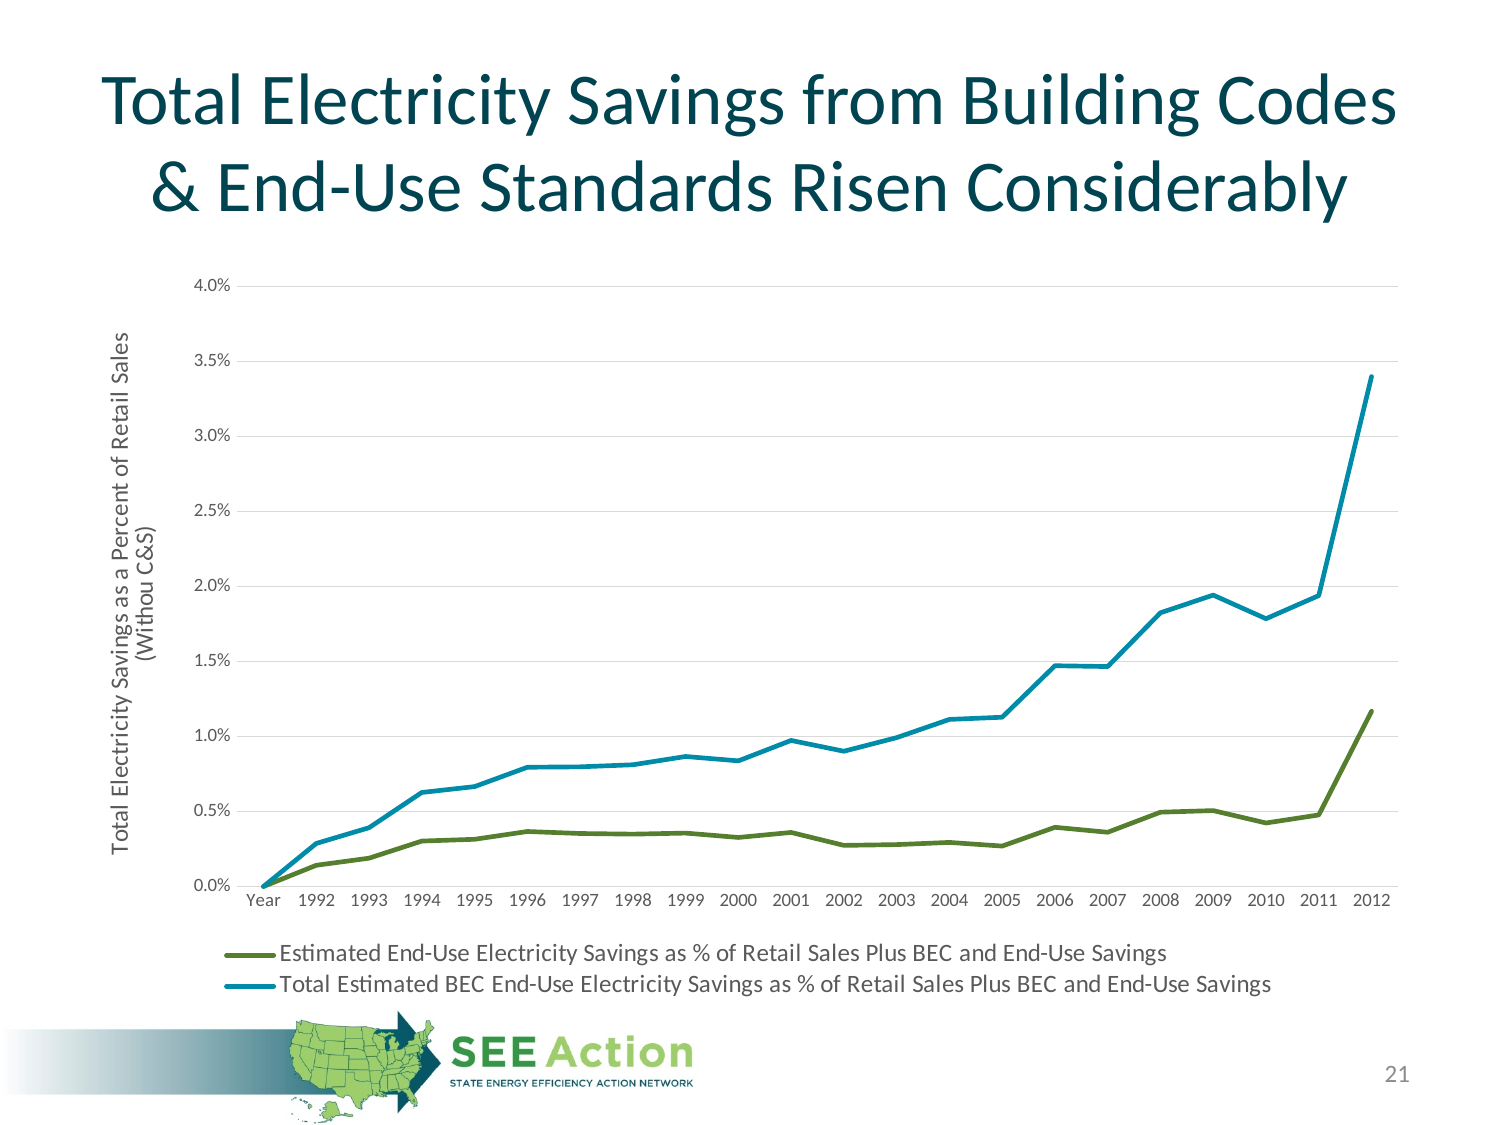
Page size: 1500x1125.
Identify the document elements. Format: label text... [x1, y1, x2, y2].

slide_number 20 [1074, 1042, 1425, 1103]
title Total Electricity Savings from Building Codes & End-Use Standards Risen Considerably [74, 44, 1426, 233]
chart [74, 262, 1426, 1006]
picture [0, 1010, 713, 1125]
